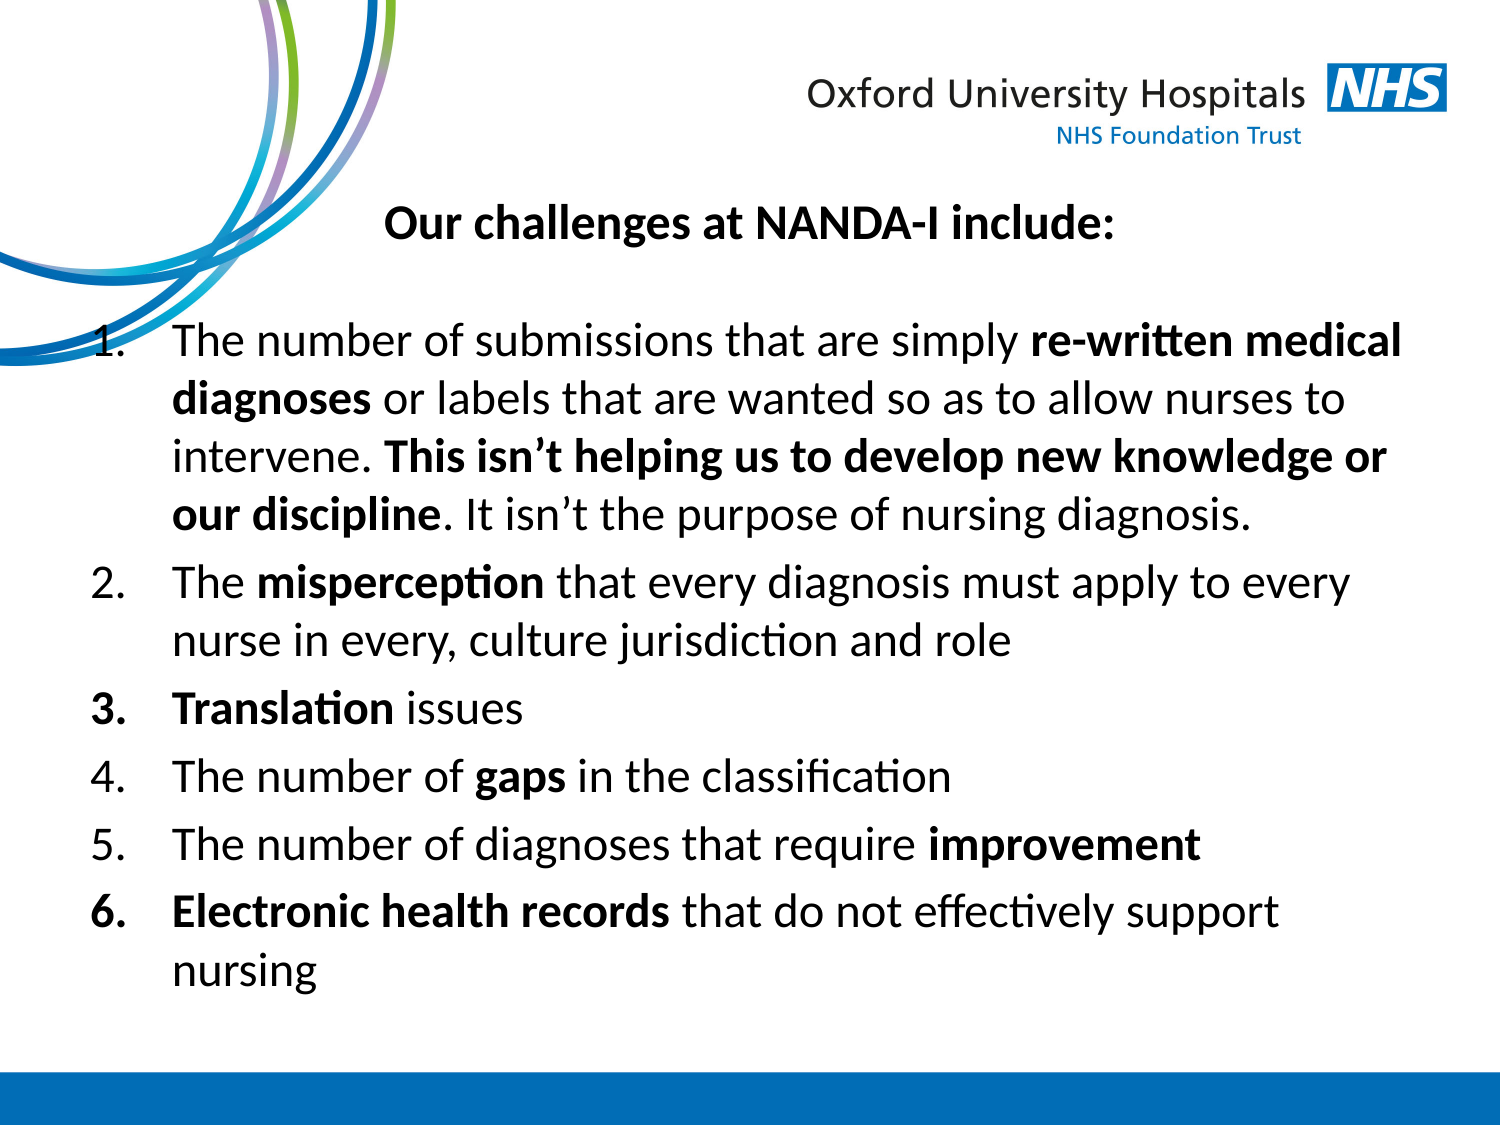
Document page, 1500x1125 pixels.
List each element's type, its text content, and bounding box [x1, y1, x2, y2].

title Our challenges at NANDA-I include: [75, 151, 1425, 289]
picture [0, 0, 1500, 1125]
list The number of submissions that are simply re-written medical diagnoses or labels that are wanted so as to allow nurses to intervene. This isn’t helping us to develop new knowledge or our discipline. It isn’t the purpose of nursing diagnosis. The misperception that every diagnosis must apply to every nurse in every, culture jurisdiction and role Translation issues The number of gaps in the classification The number of diagnoses that require improvement Electronic health records that do not effectively support nursing [75, 300, 1425, 1068]
